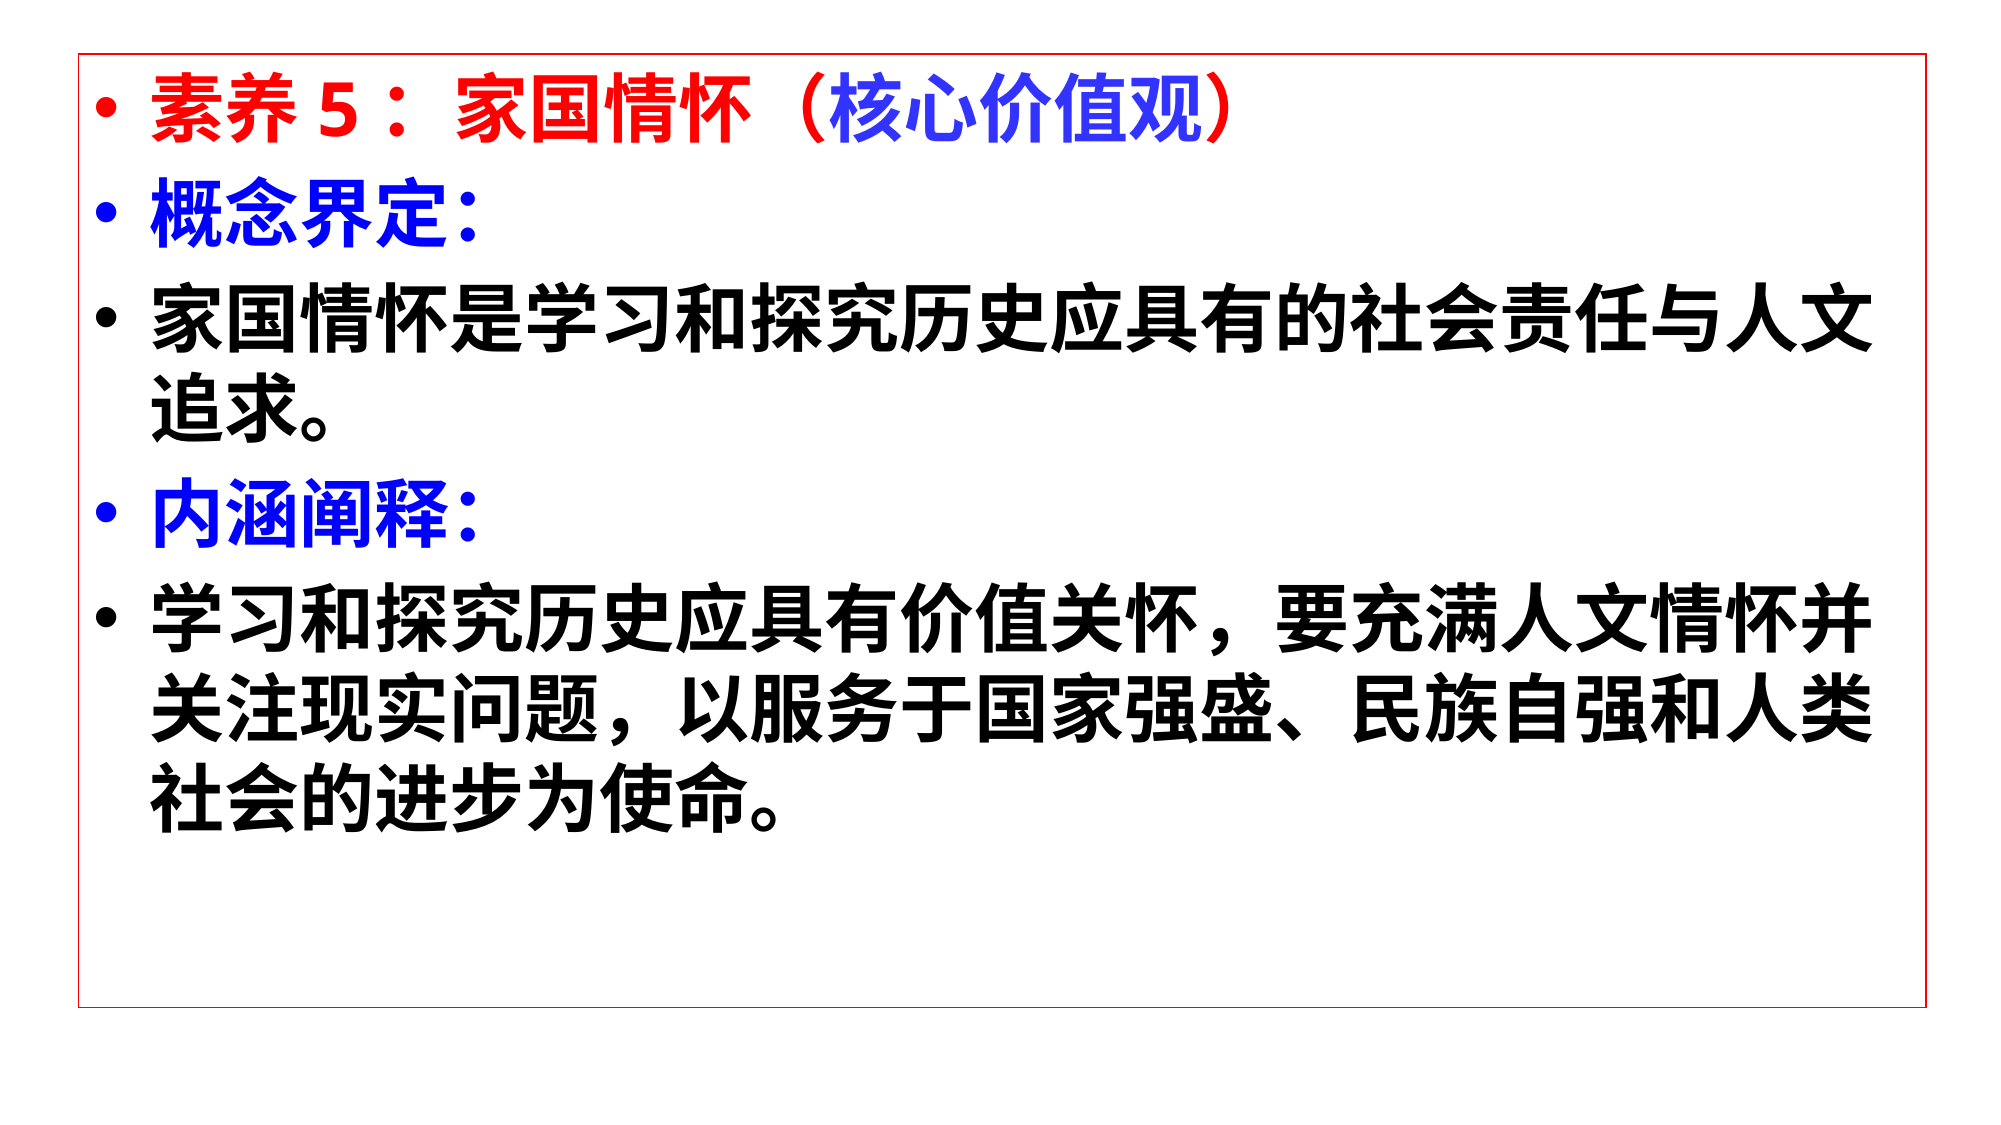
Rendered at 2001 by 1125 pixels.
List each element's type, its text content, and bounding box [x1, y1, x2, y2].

text_box 素养5：家国情怀（核心价值观） 概念界定： 家国情怀是学习和探究历史应具有的社会责任与人文追求。 内涵阐释： 学习和探究历史应具有价值关怀，要充满人文情怀并关注现实问题，以服务于国家强盛、民族自强和人类社会的进步为使命。 [78, 53, 1926, 1008]
